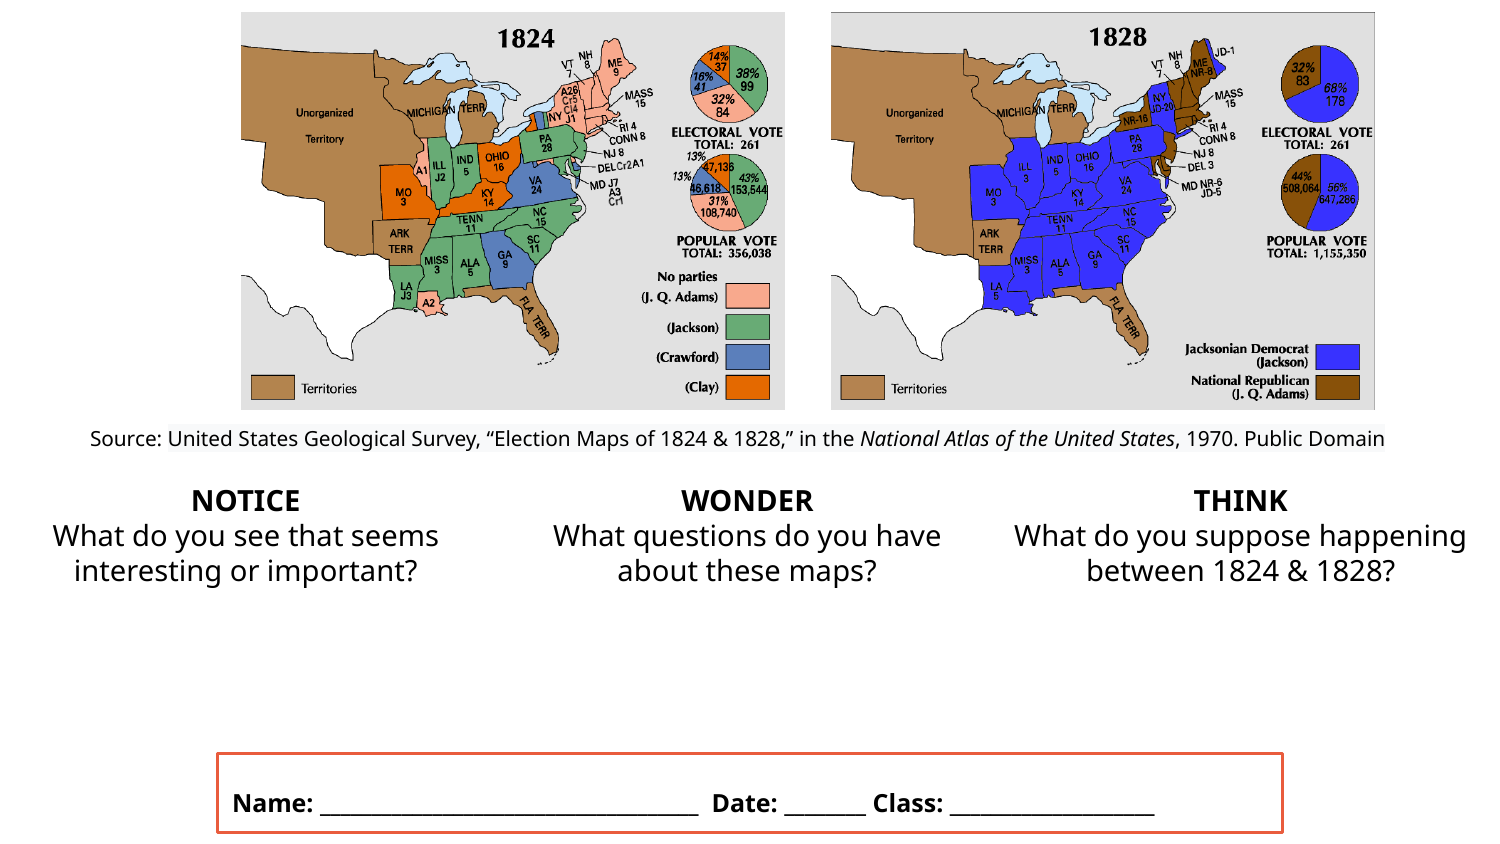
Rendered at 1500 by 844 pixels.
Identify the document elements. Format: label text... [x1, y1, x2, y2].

picture [240, 12, 785, 411]
text_box Source: United States Geological Survey, “Election Maps of 1824 & 1828,” in the National Atlas of the United States, 1970. Public Domain [74, 412, 1450, 463]
text_box Name: _____________________________________ Date: ________ Class: ____________________ [217, 753, 1283, 833]
list WONDER What questions do you have about these maps? [509, 476, 986, 750]
list THINK What do you suppose happening between 1824 & 1828? [995, 476, 1487, 750]
picture [831, 12, 1376, 411]
list NOTICE What do you see that seems interesting or important? [8, 476, 484, 750]
